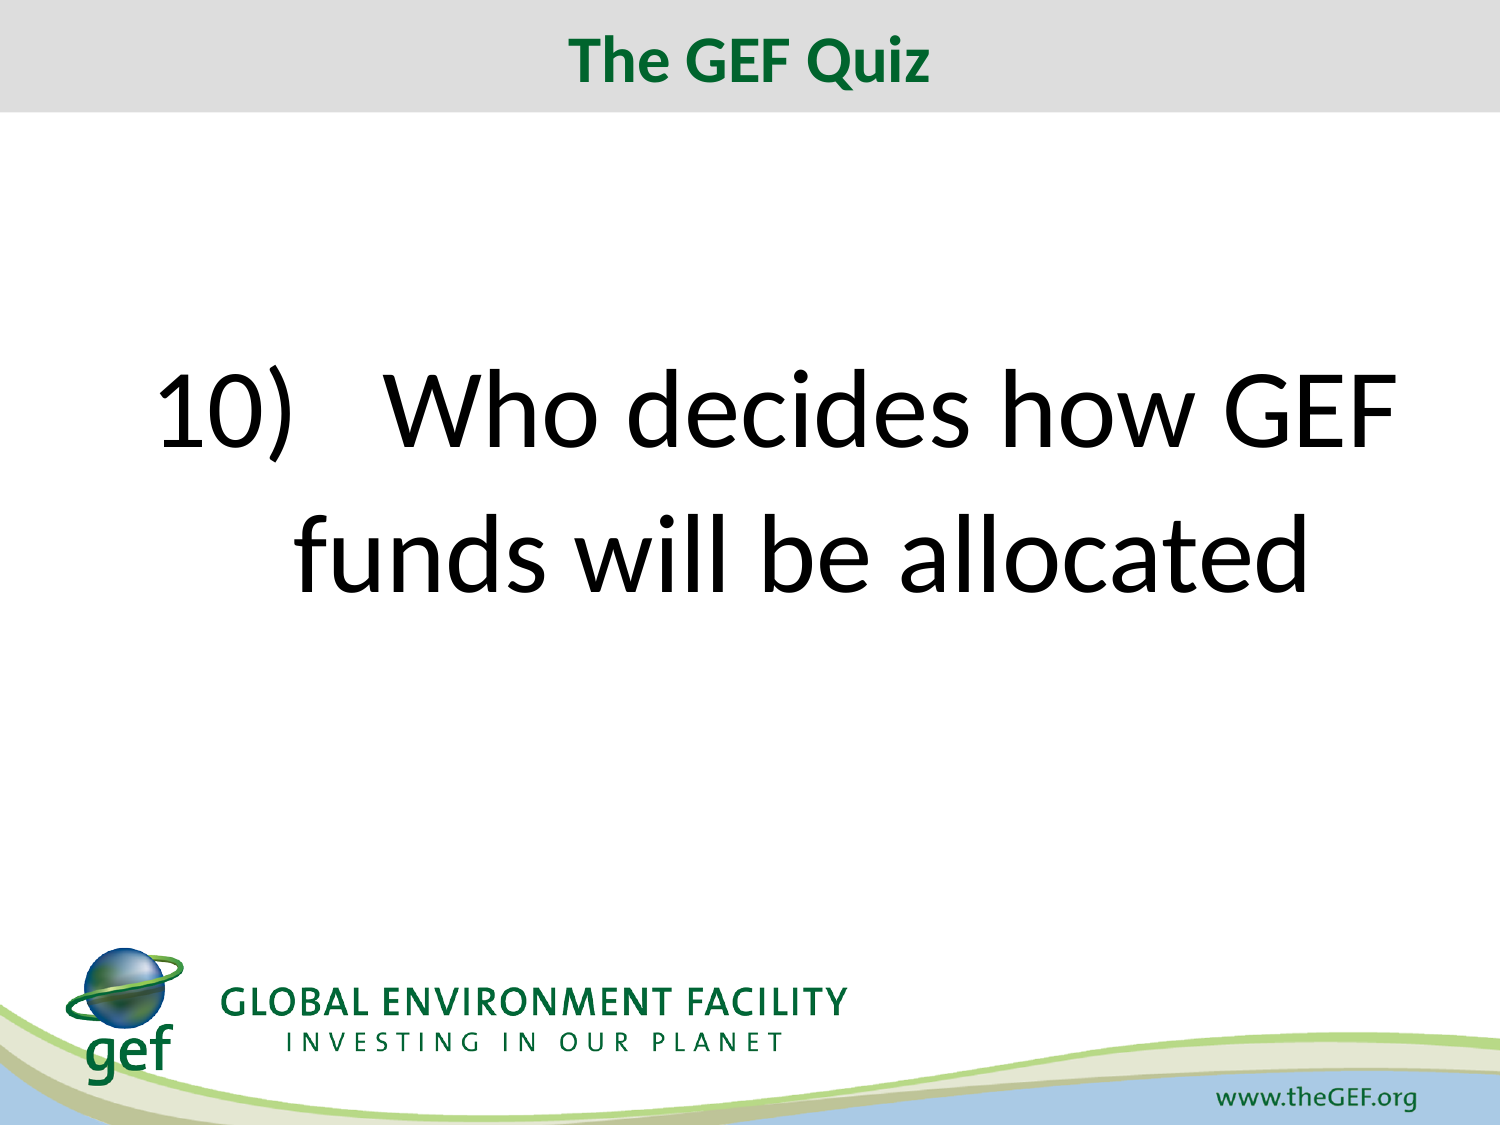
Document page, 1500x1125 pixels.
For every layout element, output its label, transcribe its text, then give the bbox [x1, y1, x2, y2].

picture [0, 920, 1500, 1125]
title 10) Who decides how GEF funds will be allocated [100, 148, 1451, 882]
text_box The GEF Quiz [0, 0, 1500, 113]
